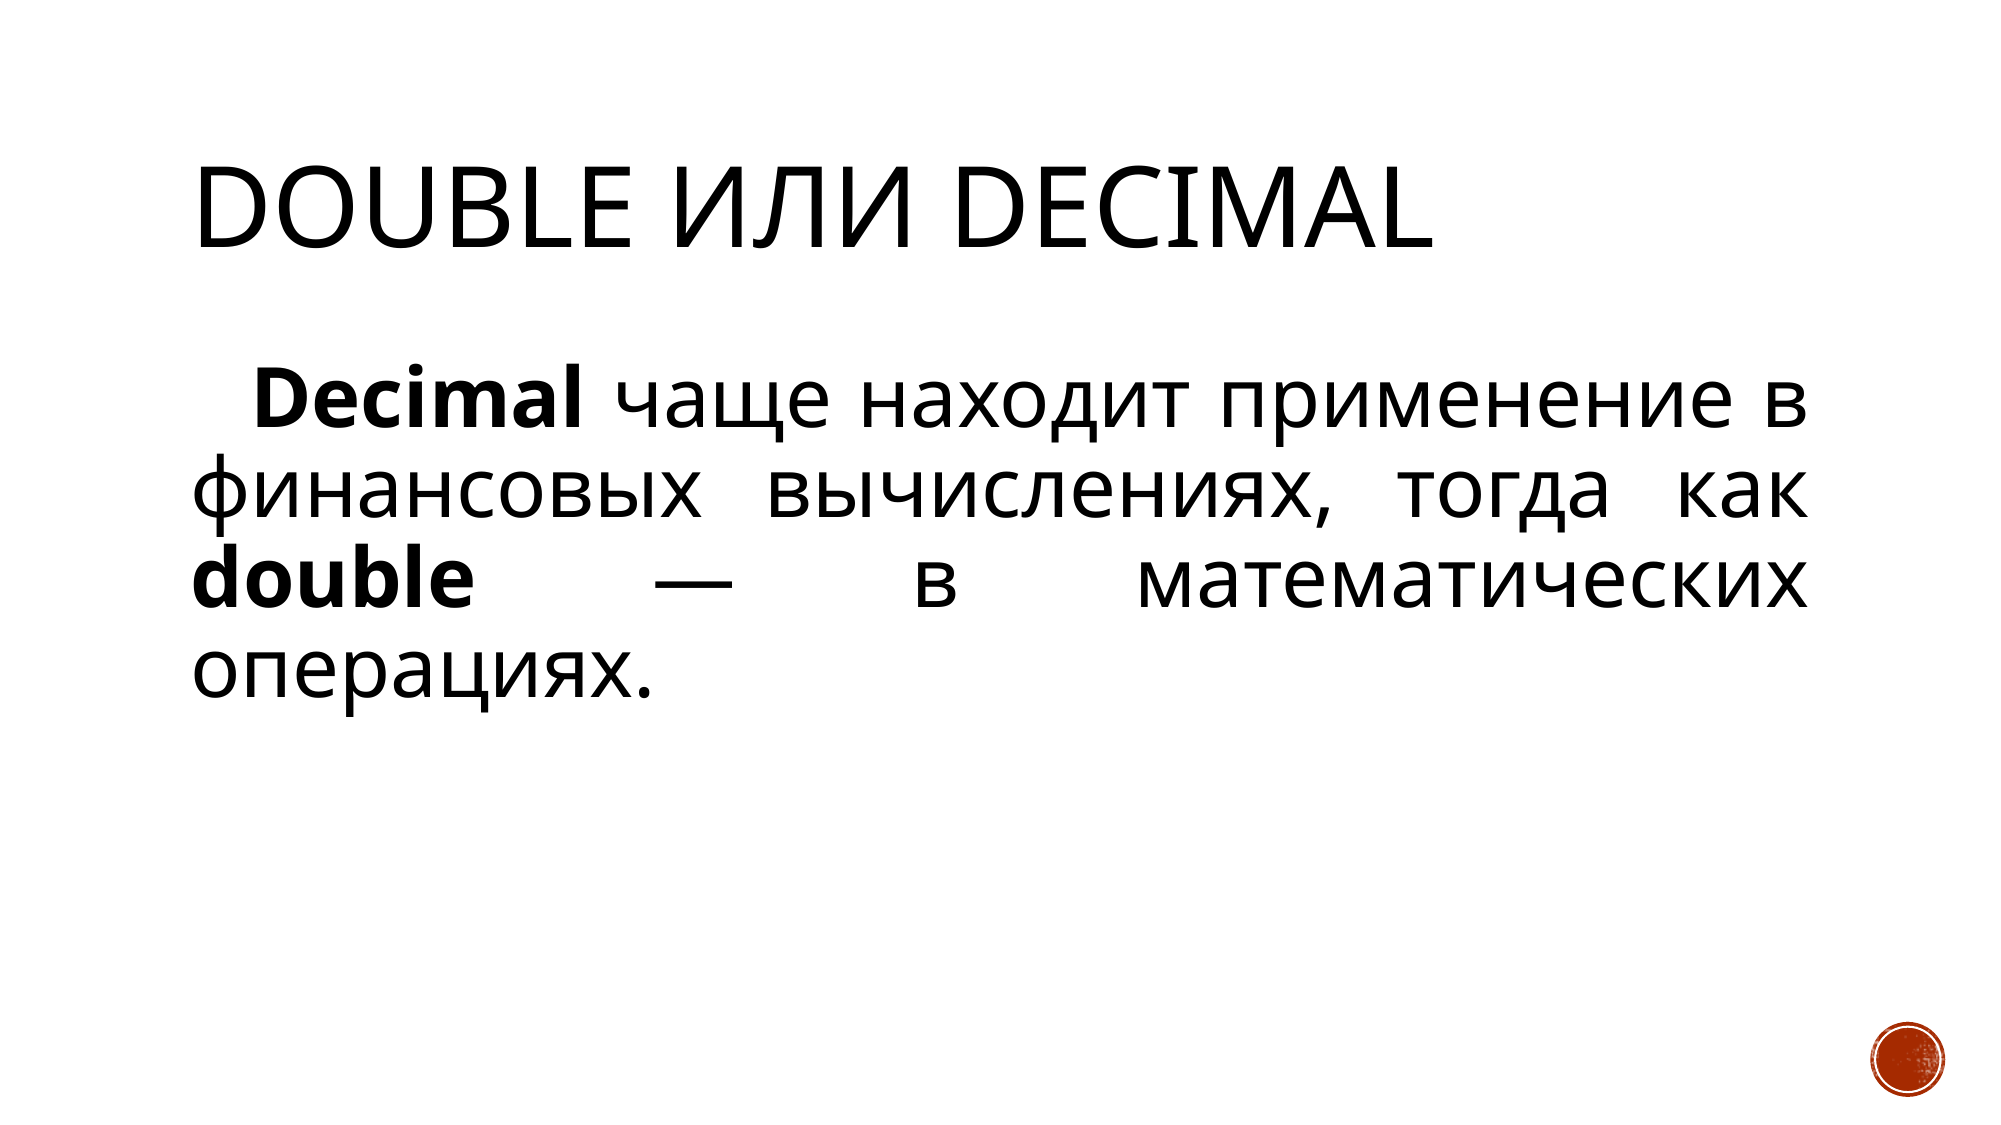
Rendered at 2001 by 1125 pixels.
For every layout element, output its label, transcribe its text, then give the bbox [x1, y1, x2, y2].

list Decimal чаще находит применение в финансовых вычислениях, тогда как double — в математических операциях. [175, 348, 1826, 1013]
title double или decimal [175, 79, 1826, 344]
